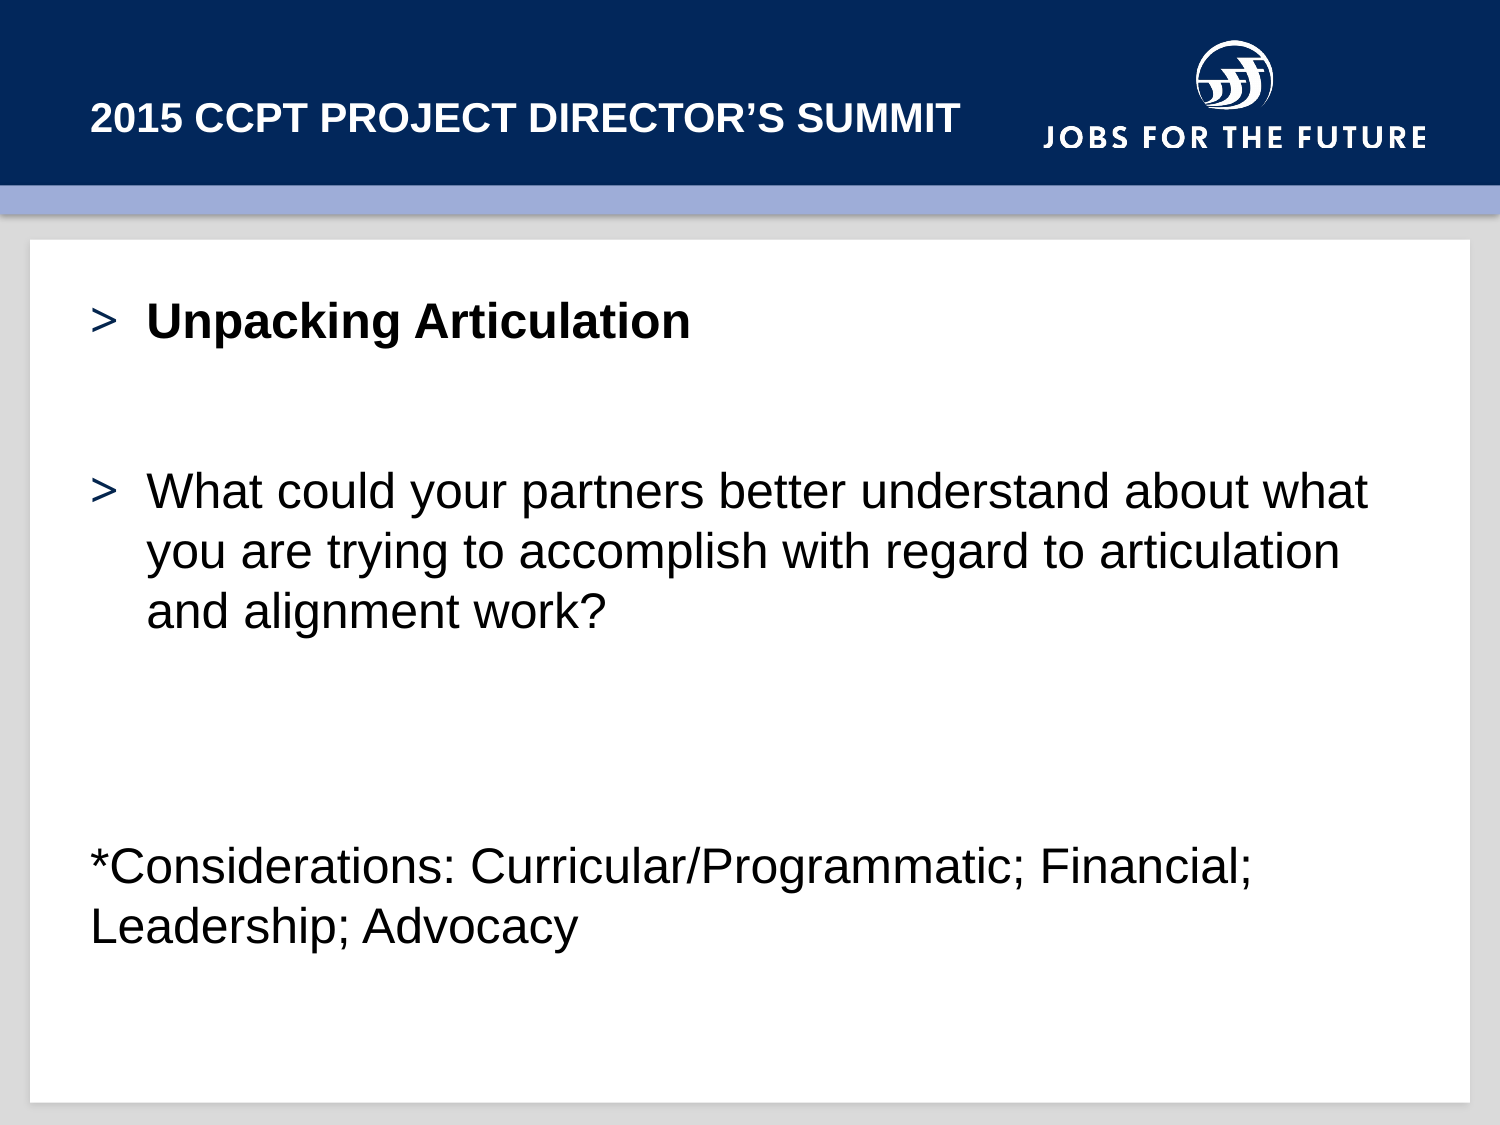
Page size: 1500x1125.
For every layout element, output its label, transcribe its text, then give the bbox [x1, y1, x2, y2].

list Unpacking Articulation What could your partners better understand about what you are trying to accomplish with regard to articulation and alignment work? *Considerations: Curricular/Programmatic; Financial; Leadership; Advocacy [75, 281, 1425, 1041]
title 2015 CCPT PROJECT DIRECTOR’s SUMMIT [75, 45, 1013, 188]
